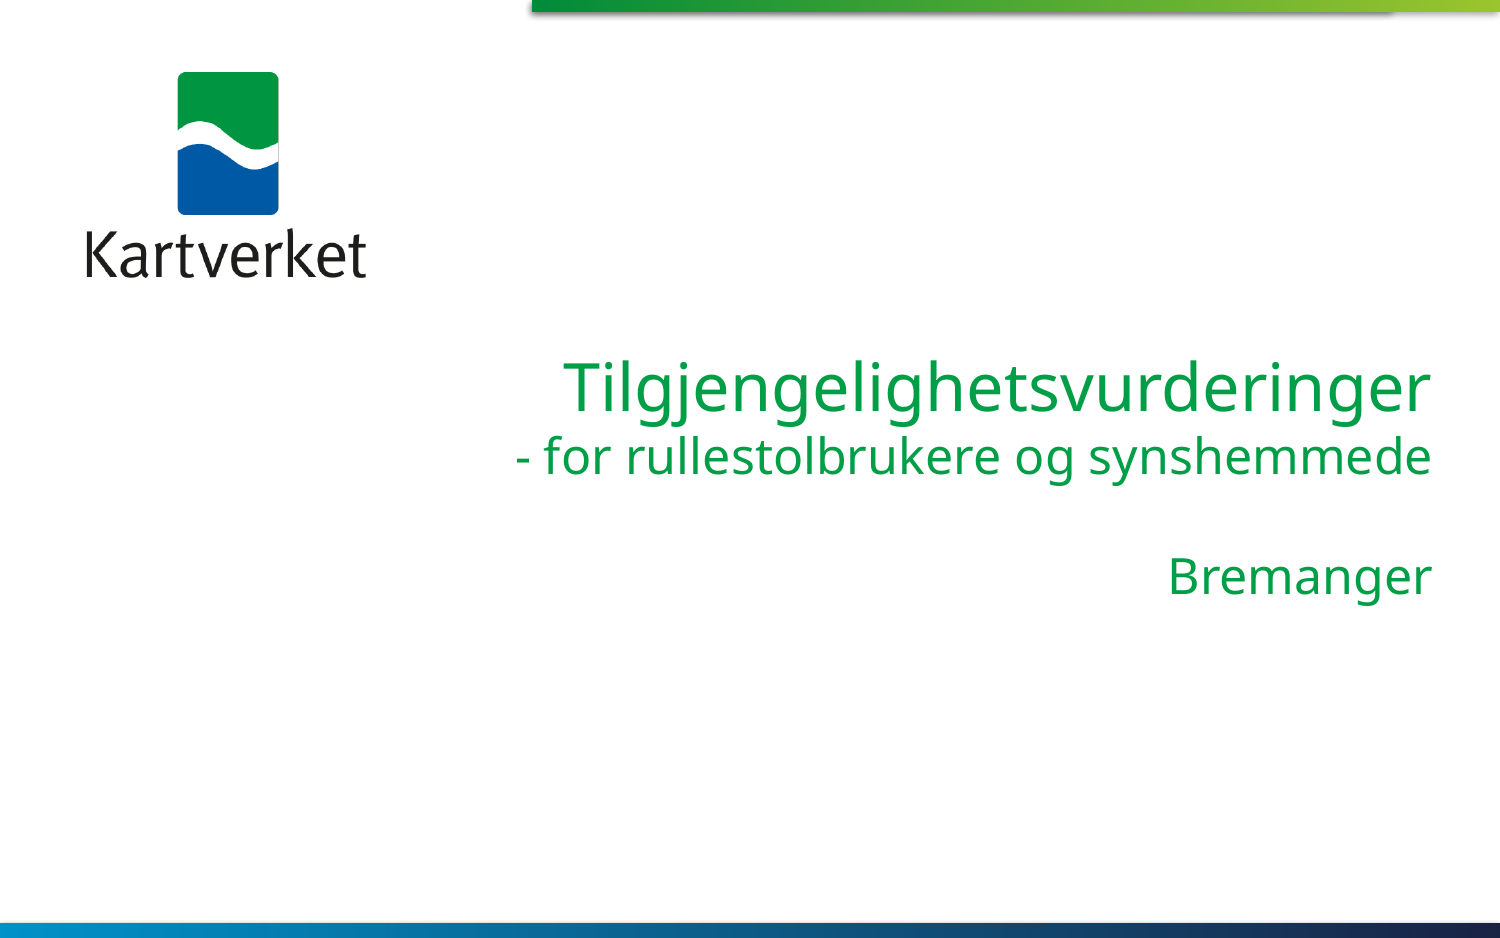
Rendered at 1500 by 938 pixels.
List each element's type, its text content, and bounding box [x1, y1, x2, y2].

text_box Tilgjengelighetsvurderinger - for rullestolbrukere og synshemmede Bremanger [66, 337, 1449, 613]
